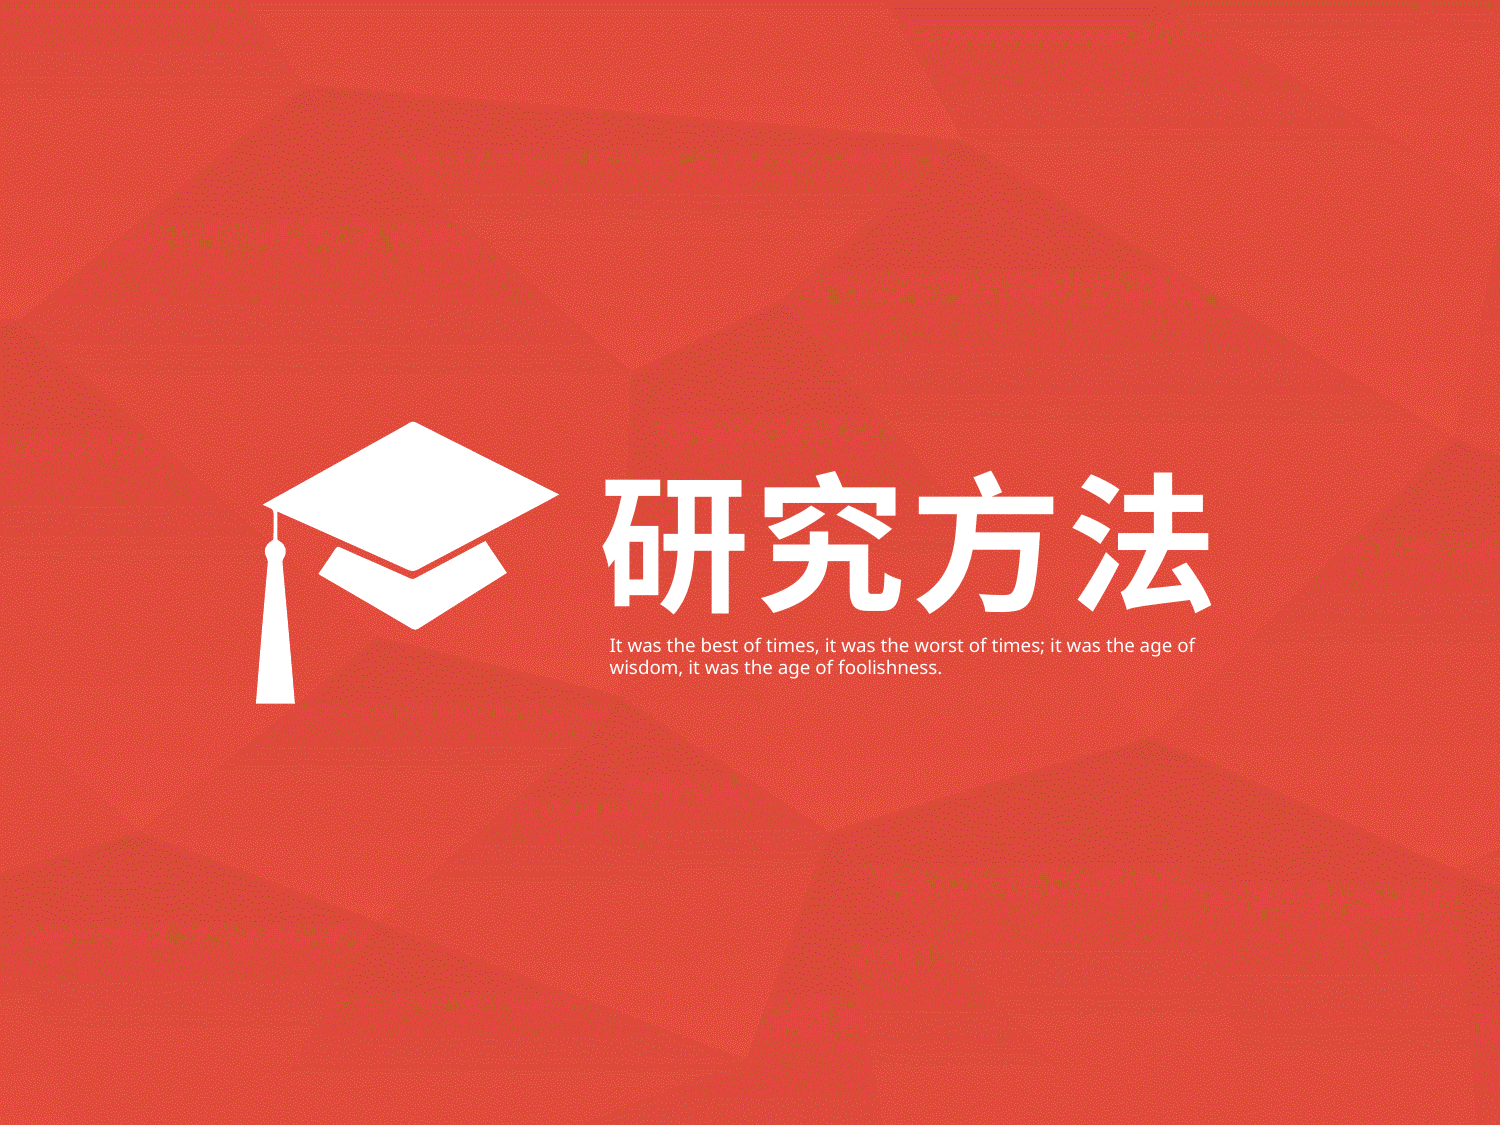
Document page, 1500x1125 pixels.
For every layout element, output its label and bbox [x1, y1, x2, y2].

picture [0, 0, 1500, 1125]
text_box [255, 421, 1245, 704]
